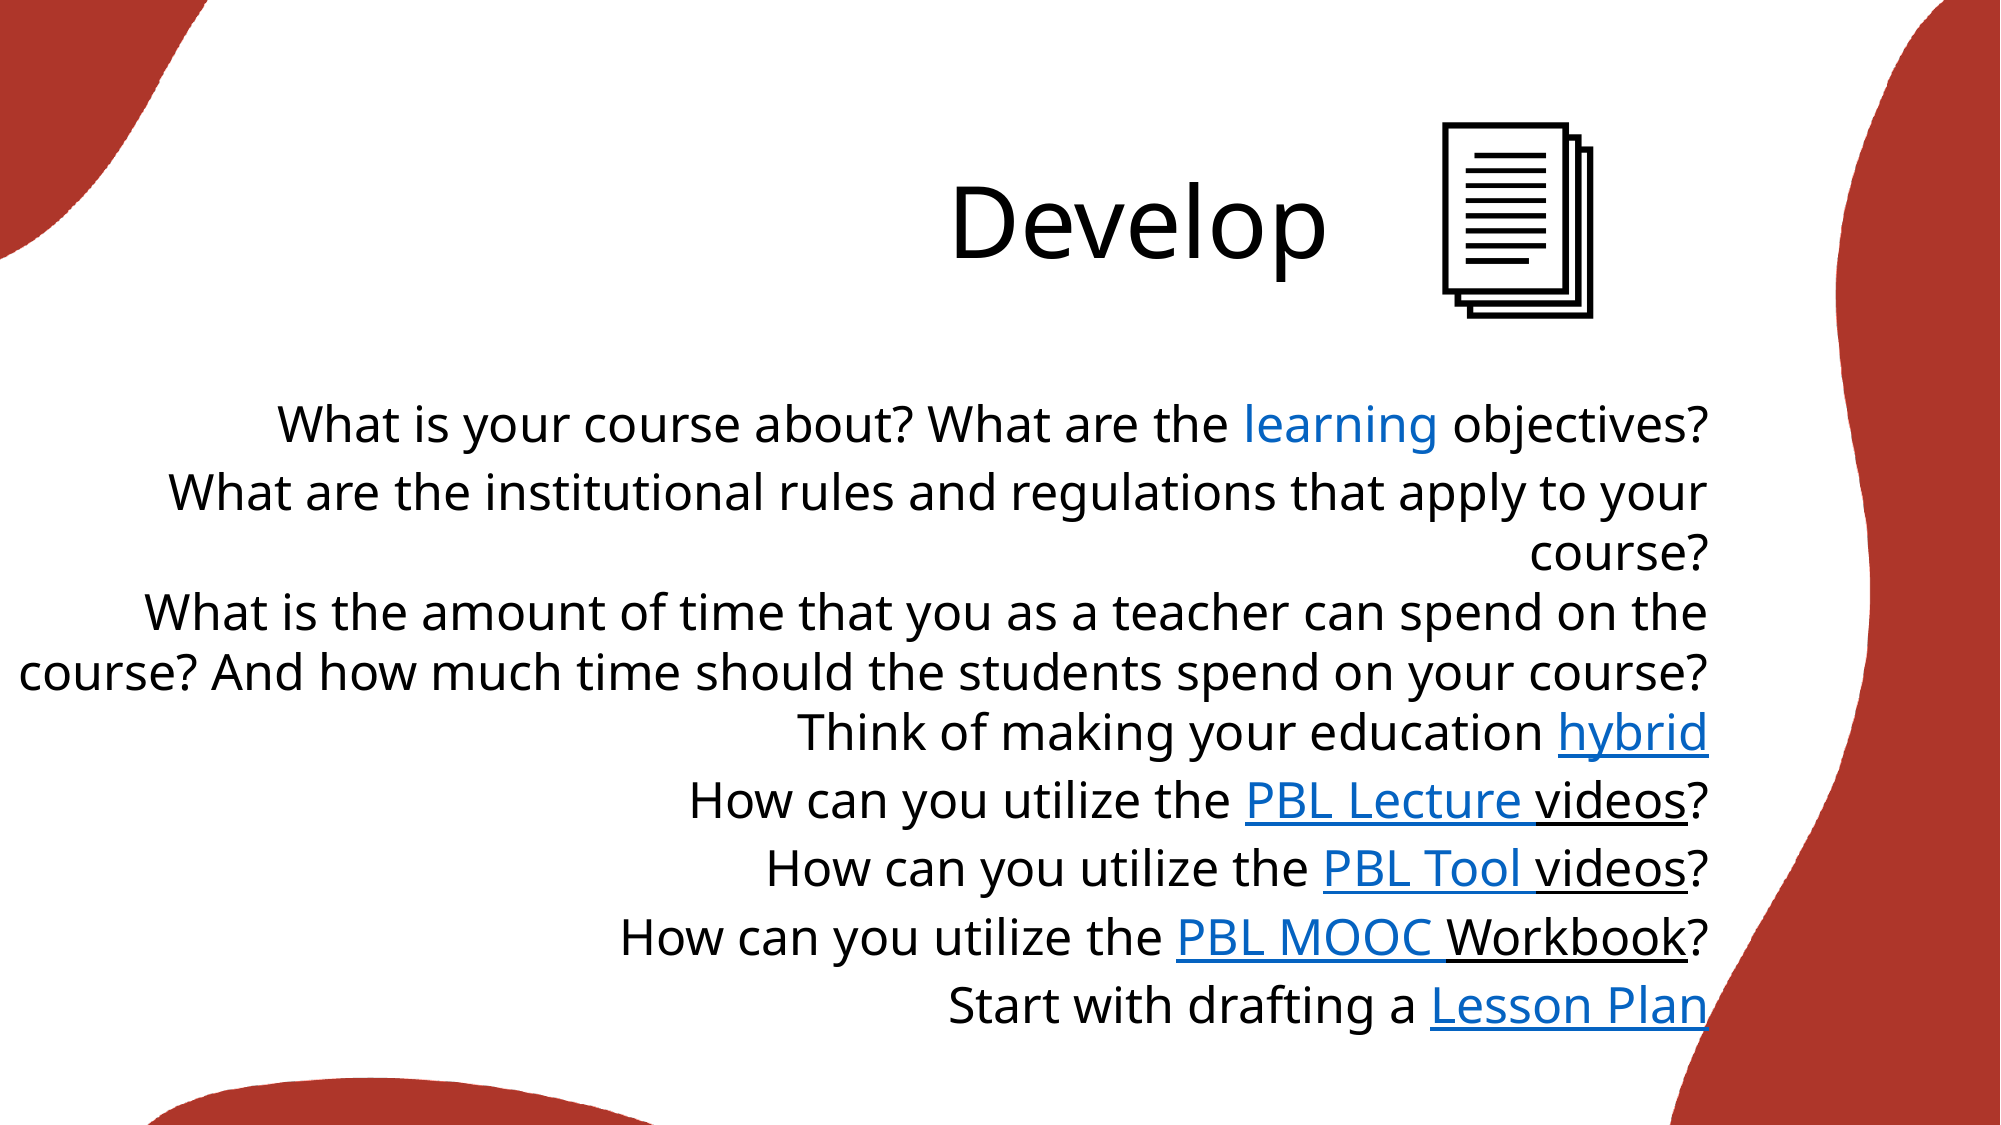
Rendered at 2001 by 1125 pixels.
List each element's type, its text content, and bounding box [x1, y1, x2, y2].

picture [0, 0, 2000, 1125]
text_box Develop [242, 151, 1345, 287]
text_box What is your course about? What are the learning objectives? What are the institutional rules and regulations that apply to your course? What is the amount of time that you as a teacher can spend on the course? And how much time should the students spend on your course? Think of making your education hybrid How can you utilize the PBL Lecture videos? How can you utilize the PBL Tool videos? How can you utilize the PBL MOOC Workbook? Start with drafting a Lesson Plan [0, 384, 1725, 1110]
